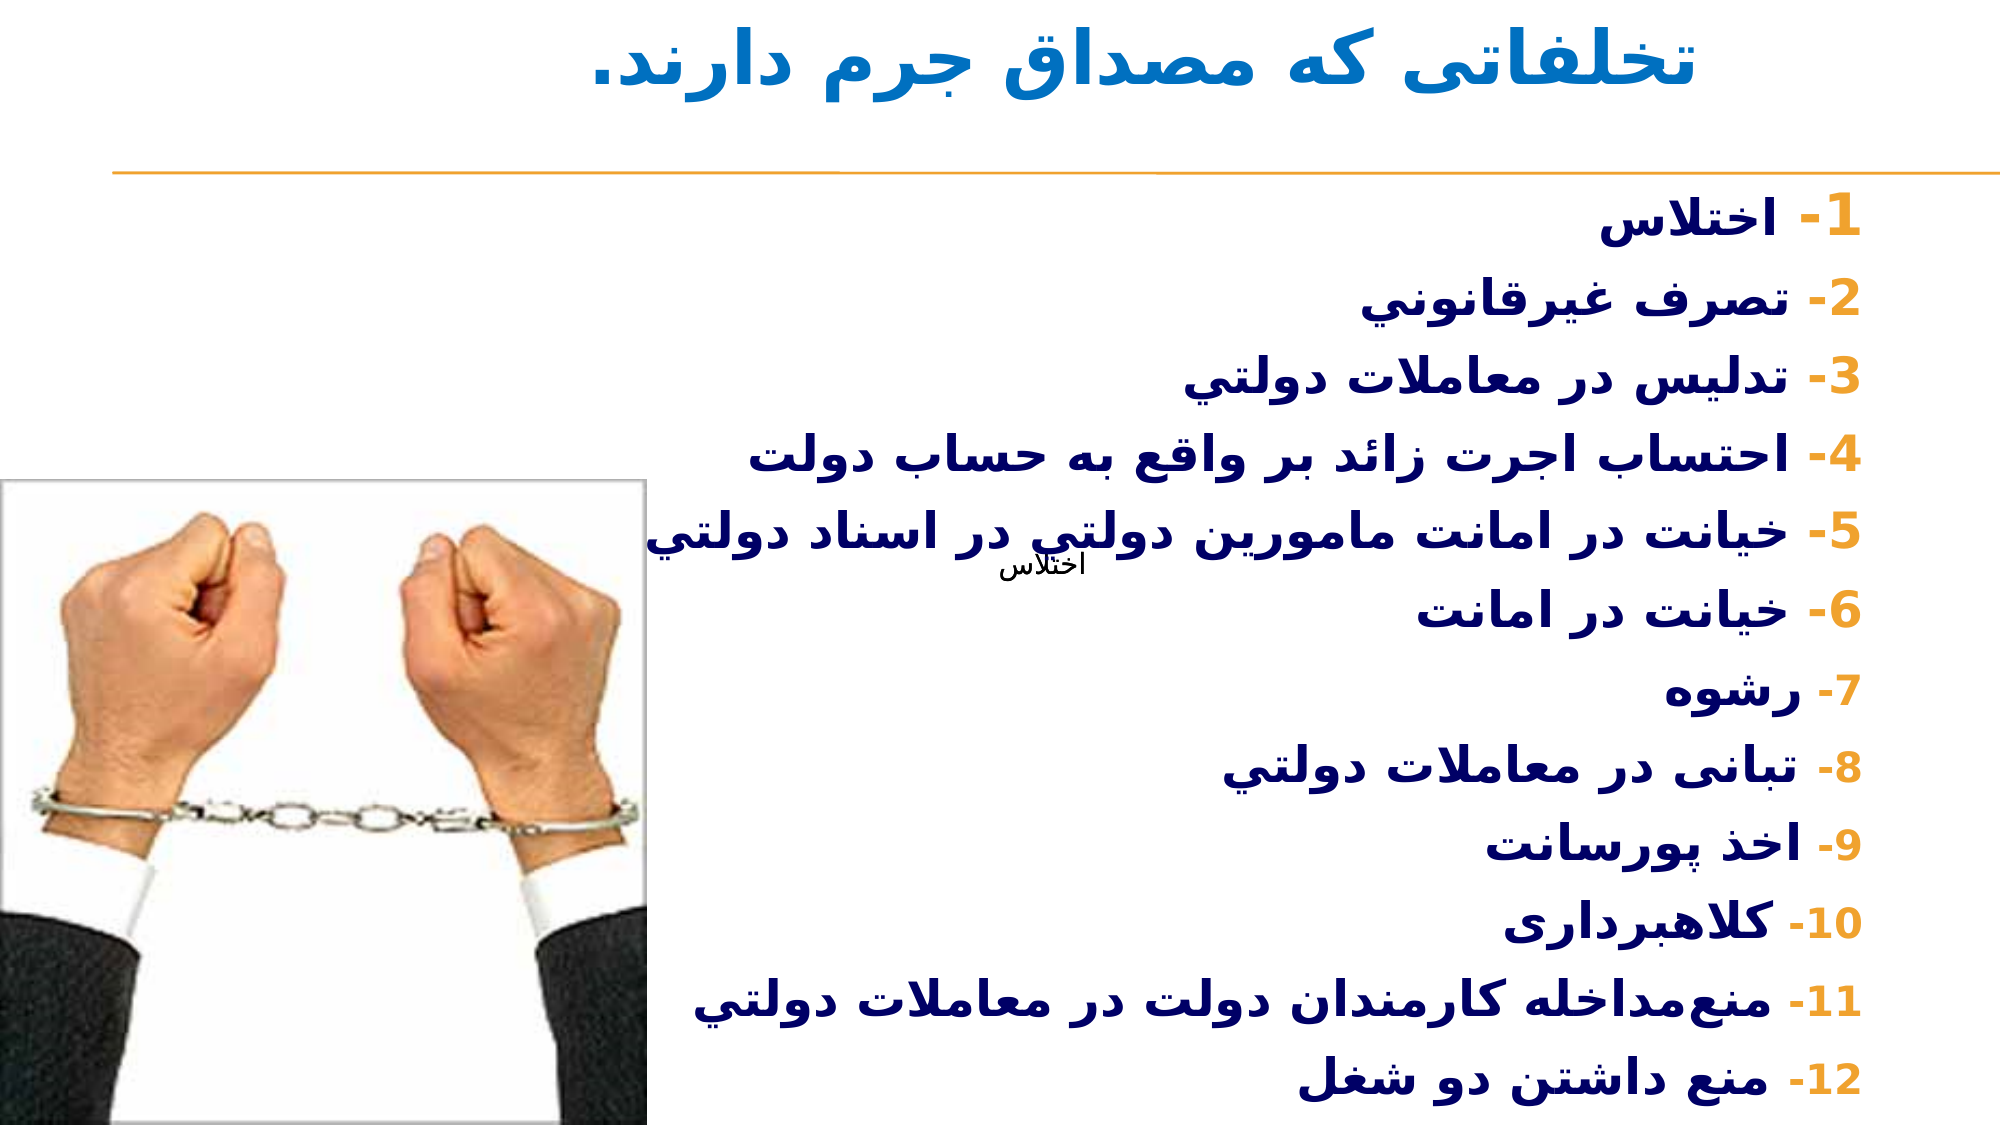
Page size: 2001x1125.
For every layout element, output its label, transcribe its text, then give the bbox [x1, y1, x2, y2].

title تخلفاتی که مصداق جرم دارند. [279, 19, 1715, 90]
text_box 1- اختلاس 2- تصرف غيرقانوني 3- تدليس در معاملات دولتي 4- احتساب اجرت زائد بر واقع به حساب دولت 5- خيانت در امانت مامورين دولتي در اسناد دولتي 6- خيانت در امانت 7- رشوه 8- تبانی در معاملات دولتي 9- اخذ پورسانت 10- کلاهبرداری 11- منع‌مداخله كارمندان دولت در معاملات دولتي 12- منع داشتن دو شغل [273, 148, 1879, 1113]
picture [0, 478, 648, 1125]
